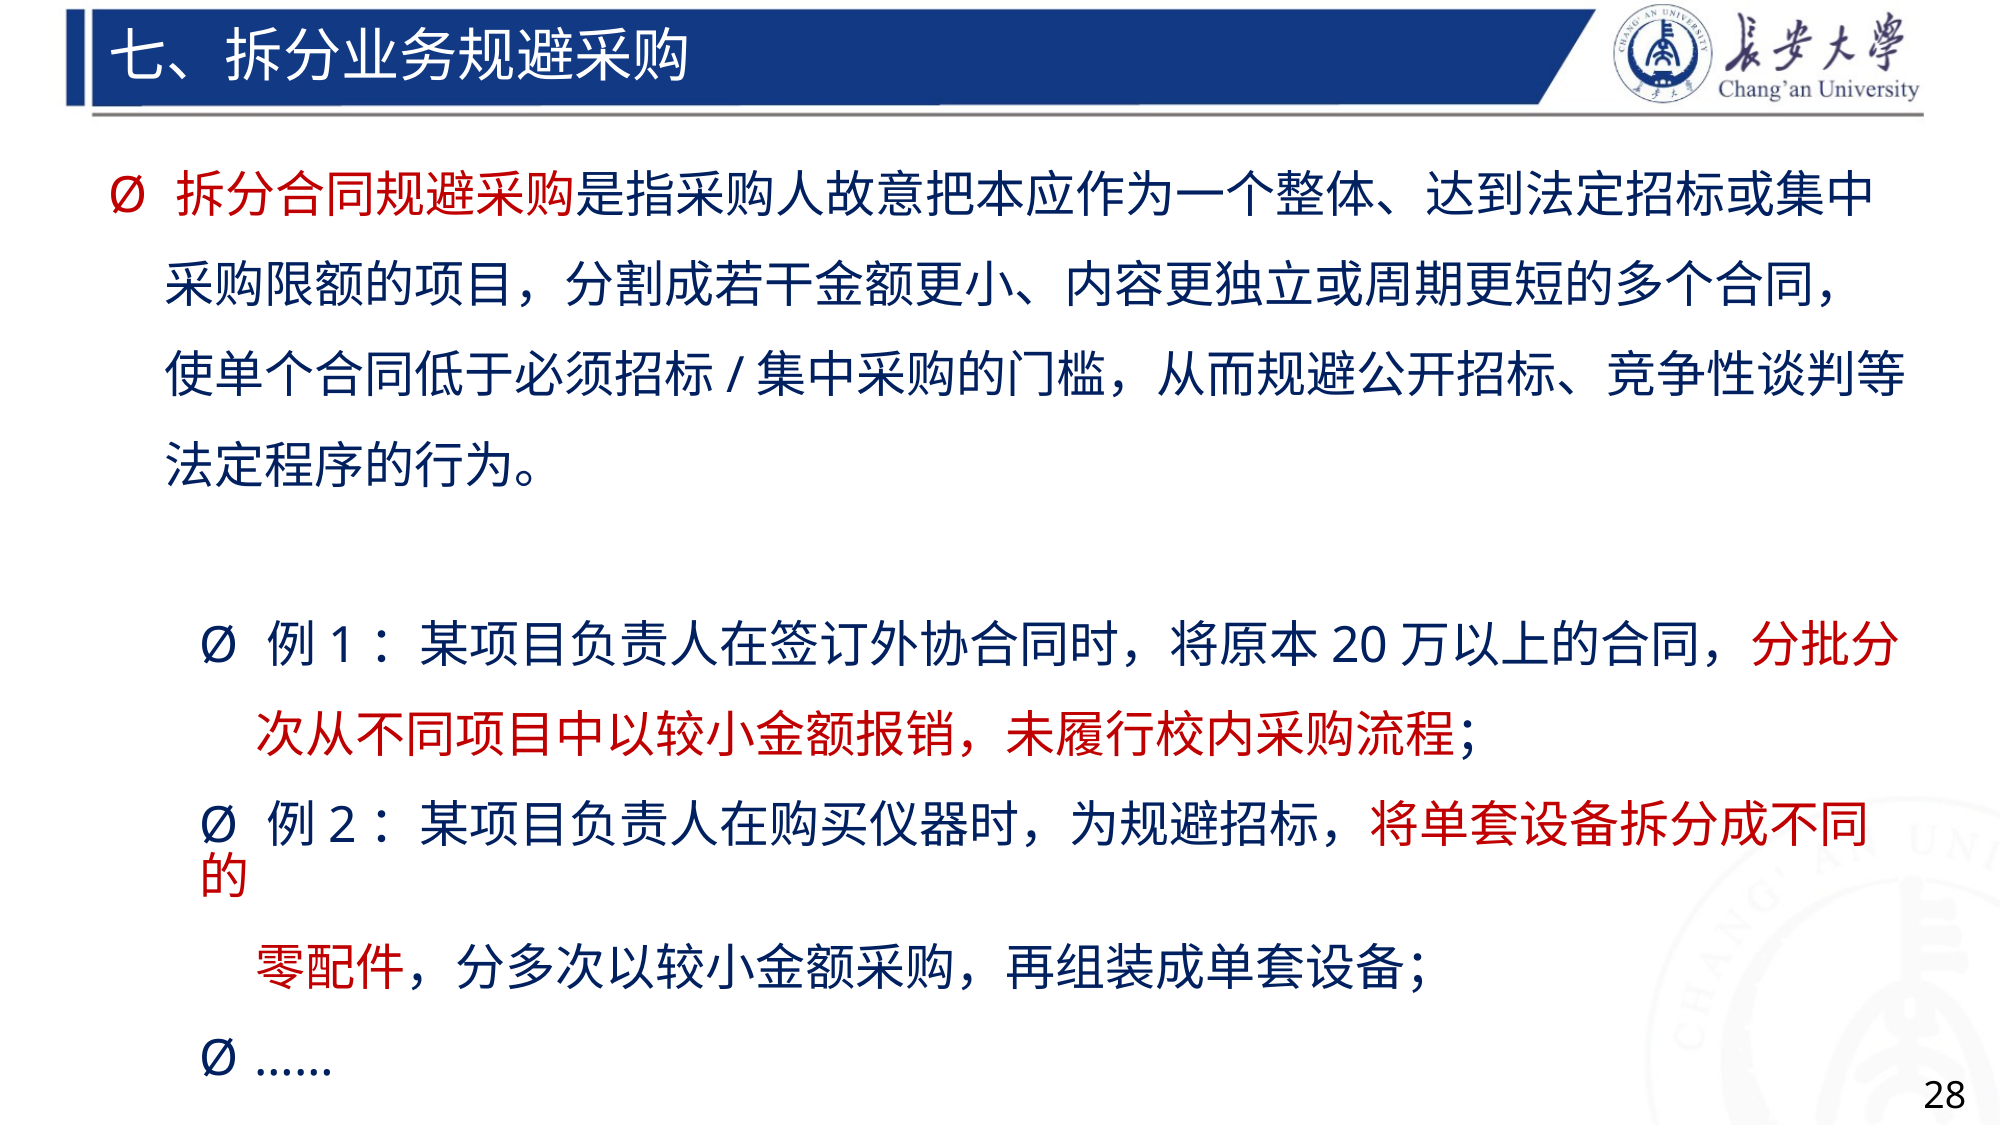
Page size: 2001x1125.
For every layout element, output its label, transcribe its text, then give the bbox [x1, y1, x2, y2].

text_box Ø 例1：某项目负责人在签订外协合同时，将原本20万以上的合同，分批分 次从不同项目中以较小金额报销，未履行校内采购流程； Ø 例2：某项目负责人在购买仪器时，为规避招标，将单套设备拆分成不同的 零配件，分多次以较小金额采购，再组装成单套设备； Ø …… [199, 619, 1912, 1086]
text_box Ø 拆分合同规避采购是指采购人故意把本应作为一个整体、达到法定招标或集中 采购限额的项目，分割成若干金额更小、内容更独立或周期更短的多个合同， 使单个合同低于必须招标/集中采购的门槛，从而规避公开招标、竞争性谈判等 法定程序的行为。 [108, 169, 1914, 494]
text_box 七、拆分业务规避采购 [108, 27, 717, 88]
text_box [0, 0, 2000, 1125]
text_box 28 [1923, 1076, 1990, 1116]
